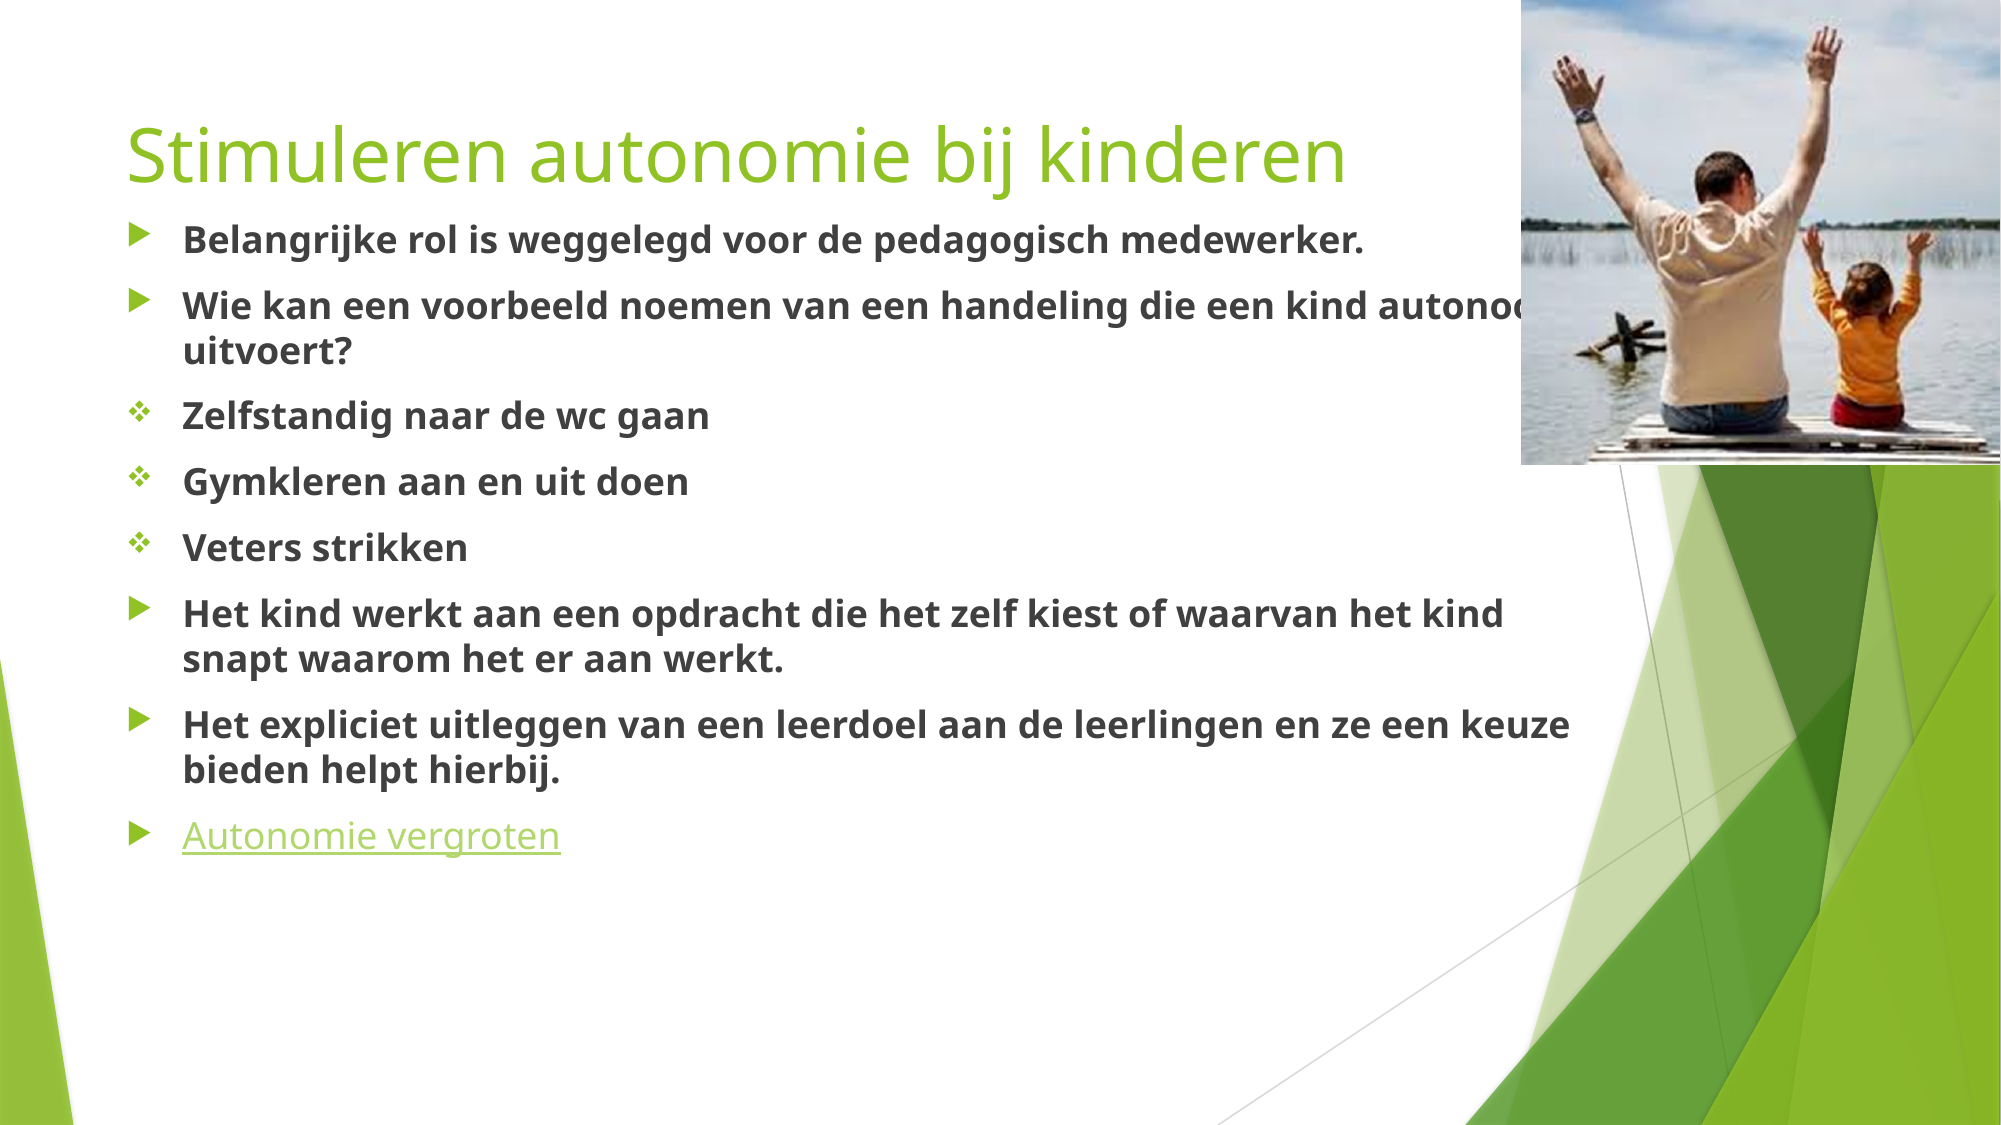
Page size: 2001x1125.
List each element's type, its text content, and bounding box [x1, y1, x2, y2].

picture [1520, 0, 2000, 465]
title Stimuleren autonomie bij kinderen [111, 99, 1515, 208]
list Belangrijke rol is weggelegd voor de pedagogisch medewerker. Wie kan een voorbeeld noemen van een handeling die een kind autonoom uitvoert? Zelfstandig naar de wc gaan Gymkleren aan en uit doen Veters strikken Het kind werkt aan een opdracht die het zelf kiest of waarvan het kind snapt waarom het er aan werkt. Het expliciet uitleggen van een leerdoel aan de leerlingen en ze een keuze bieden helpt hierbij. Autonomie vergroten [111, 208, 1593, 1125]
